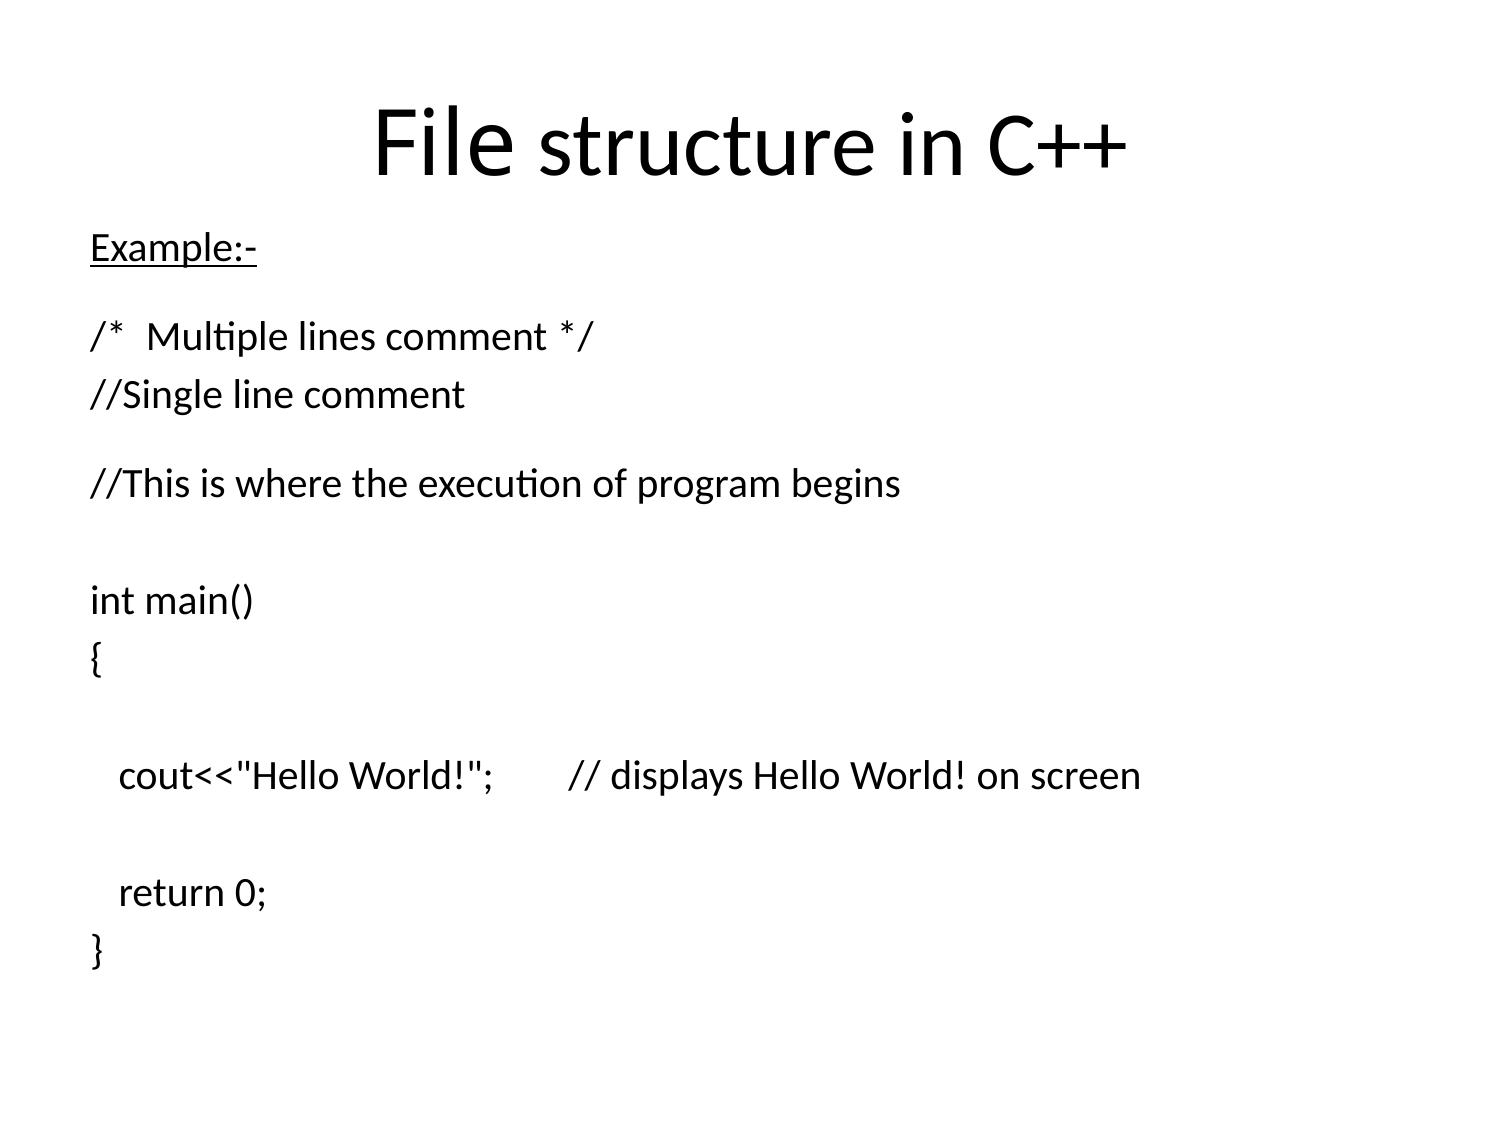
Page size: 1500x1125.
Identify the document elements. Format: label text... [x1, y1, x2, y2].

list Example:- /* Multiple lines comment */ //Single line comment //This is where the execution of program begins int main() { cout<<"Hello World!"; // displays Hello World! on screen return 0; } [75, 212, 1425, 1038]
title File structure in C++ [75, 45, 1425, 212]
